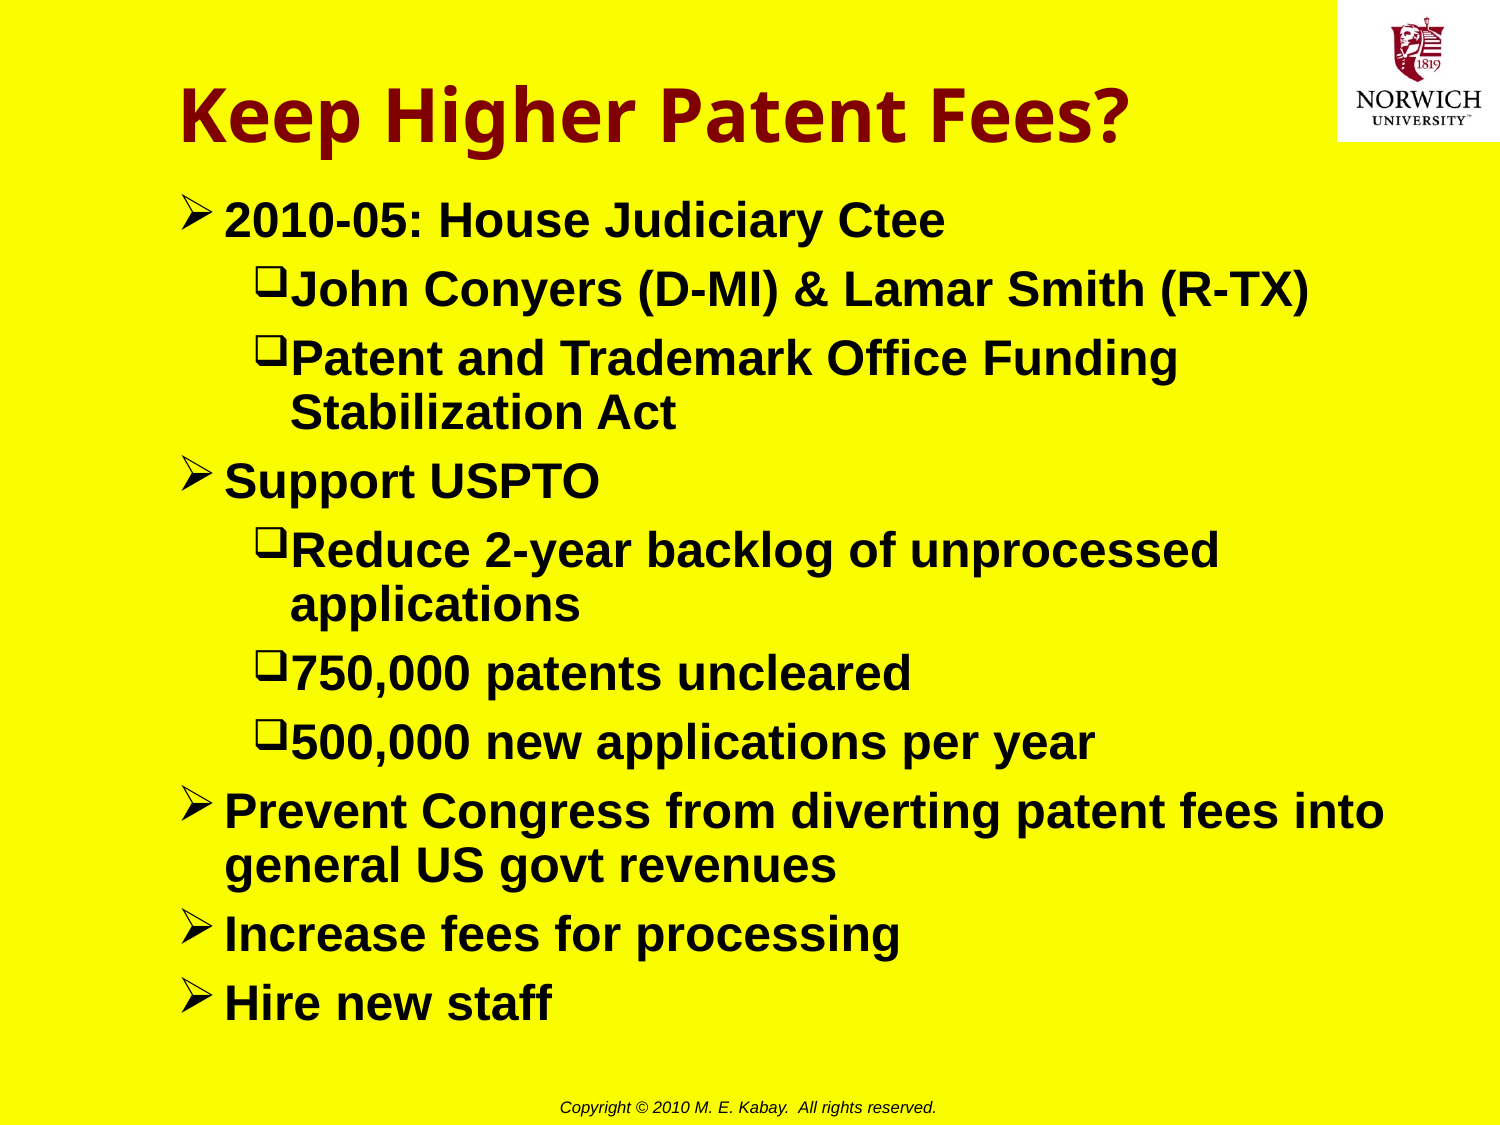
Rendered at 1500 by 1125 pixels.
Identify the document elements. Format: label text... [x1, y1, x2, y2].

title Keep Higher Patent Fees? [161, 24, 1339, 186]
picture [1337, 0, 1500, 142]
list 2010-05: House Judiciary Ctee John Conyers (D-MI) & Lamar Smith (R-TX) Patent and Trademark Office Funding Stabilization Act Support USPTO Reduce 2-year backlog of unprocessed applications 750,000 patents uncleared 500,000 new applications per year Prevent Congress from diverting patent fees into general US govt revenues Increase fees for processing Hire new staff [161, 186, 1438, 1063]
